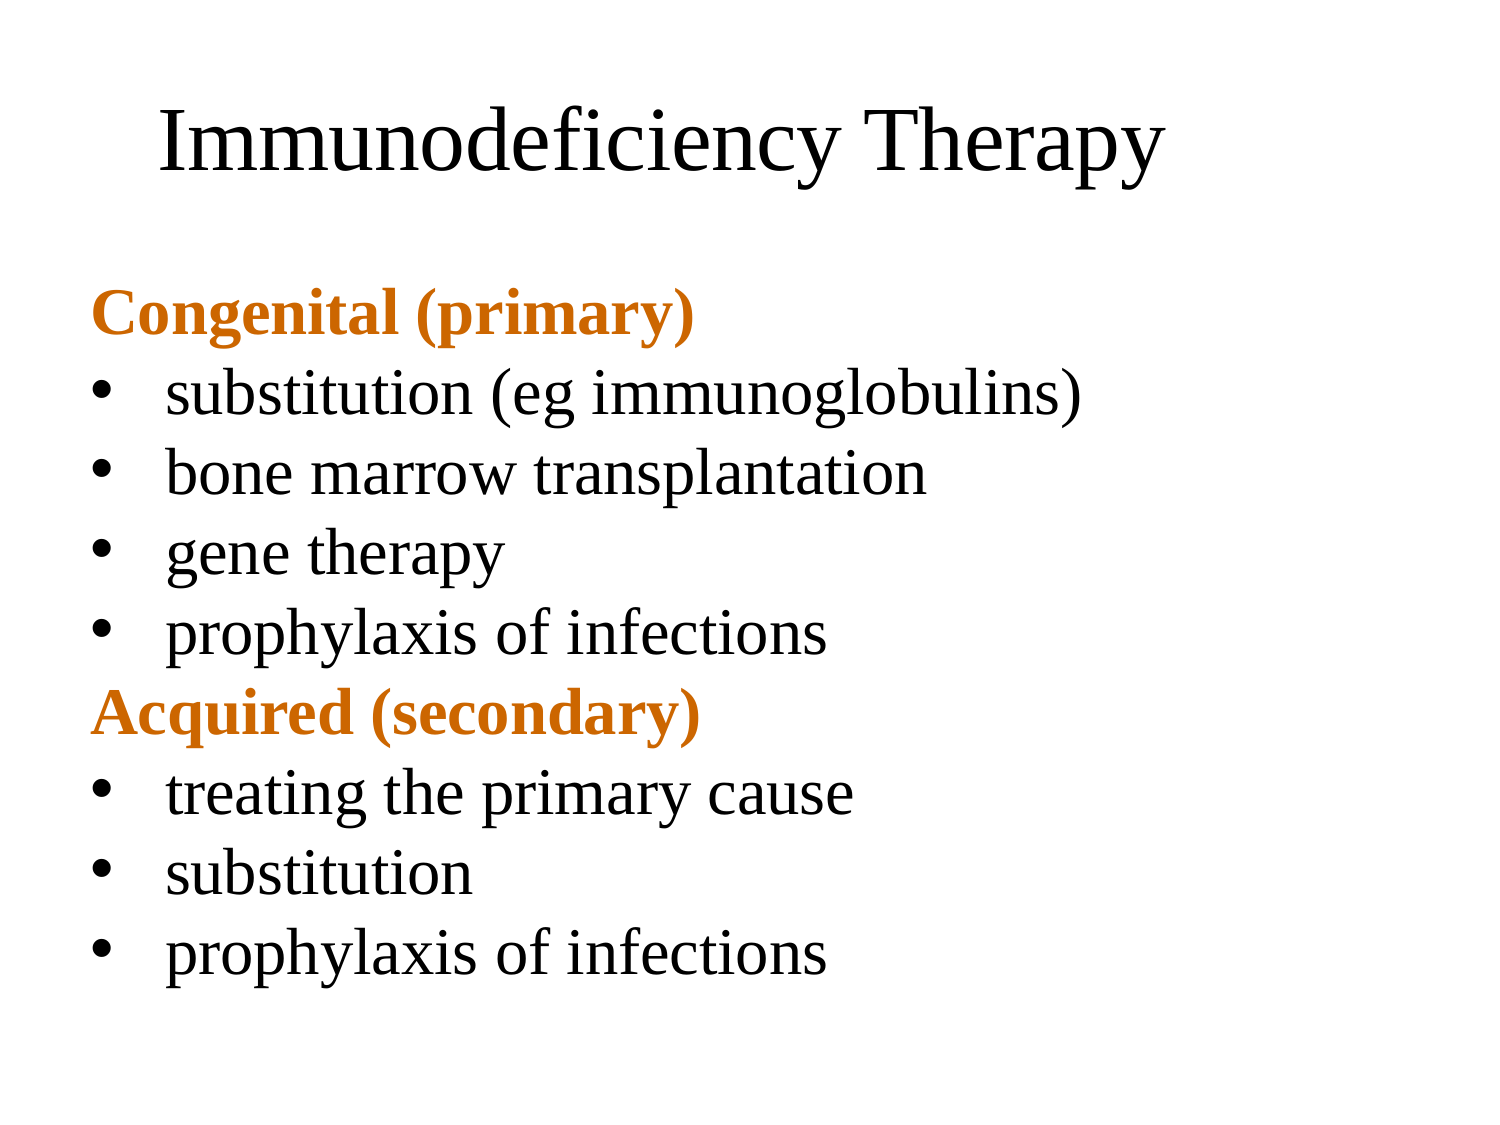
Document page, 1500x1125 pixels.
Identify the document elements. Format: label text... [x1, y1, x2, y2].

text_box Congenital (primary) substitution (eg immunoglobulins) bone marrow transplantation gene therapy prophylaxis of infections Acquired (secondary) treating the primary cause substitution prophylaxis of infections [87, 267, 1241, 988]
title Immunodeficiency Therapy [102, 36, 1398, 267]
